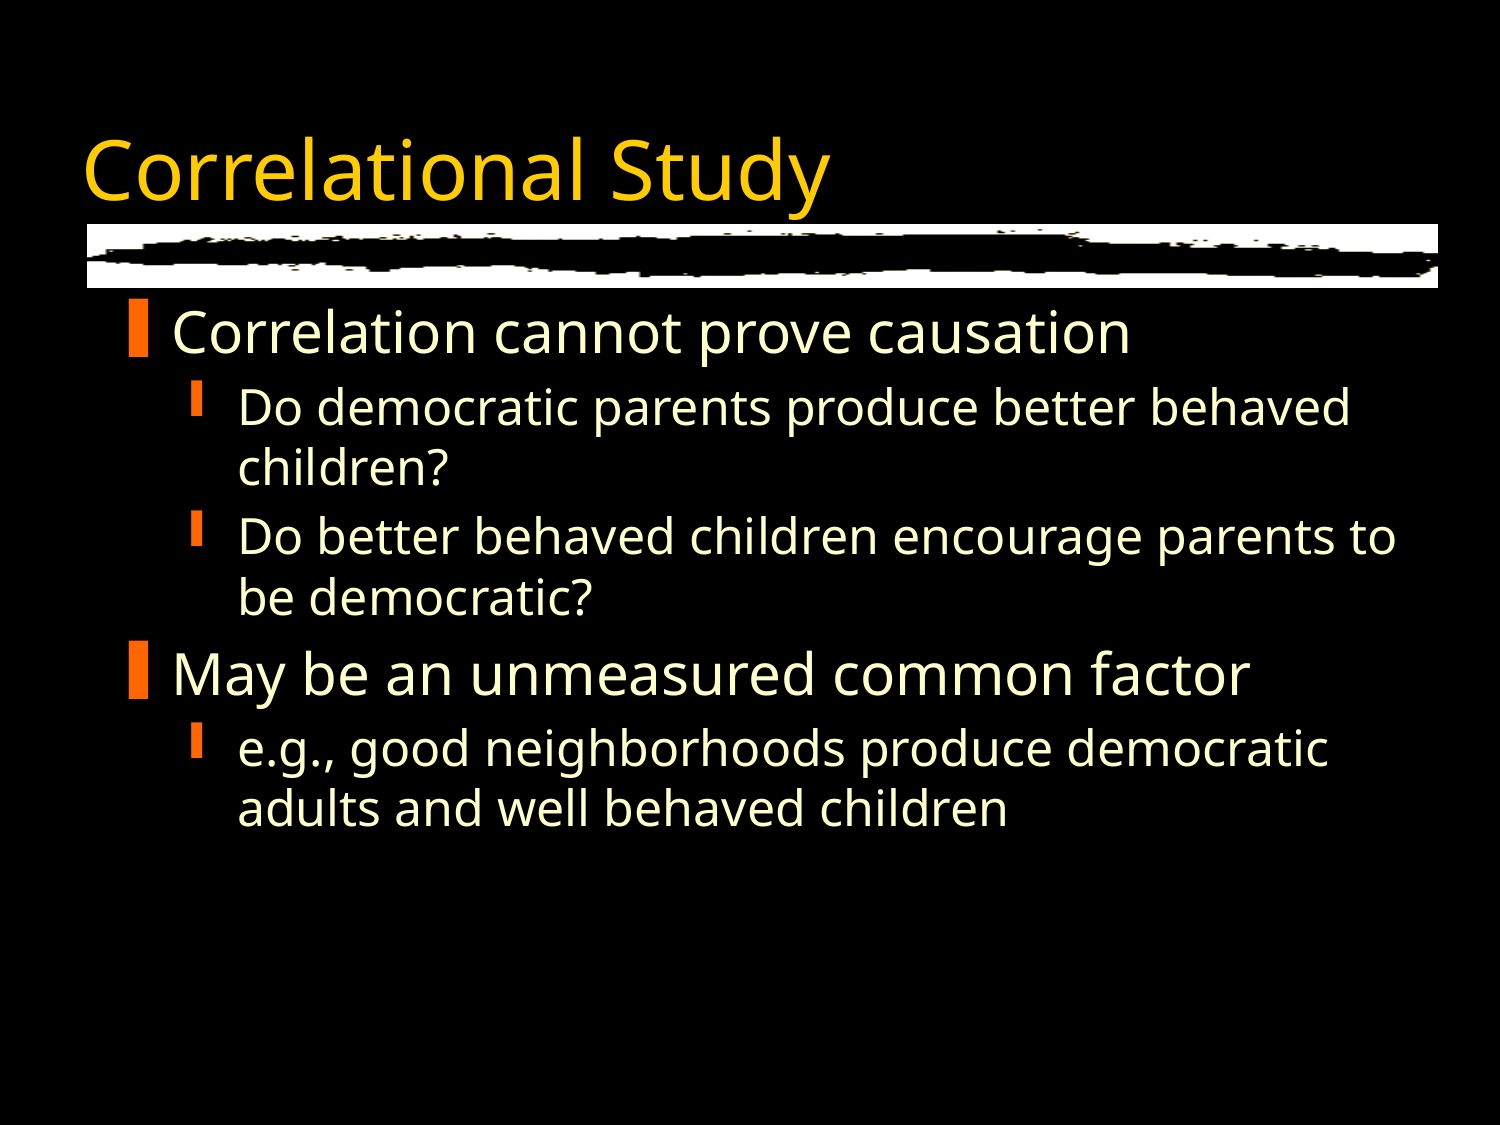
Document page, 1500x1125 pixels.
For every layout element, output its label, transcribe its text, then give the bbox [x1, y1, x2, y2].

title Correlational Study [66, 37, 1342, 226]
list Correlation cannot prove causation Do democratic parents produce better behaved children? Do better behaved children encourage parents to be democratic? May be an unmeasured common factor e.g., good neighborhoods produce democratic adults and well behaved children [99, 287, 1442, 973]
